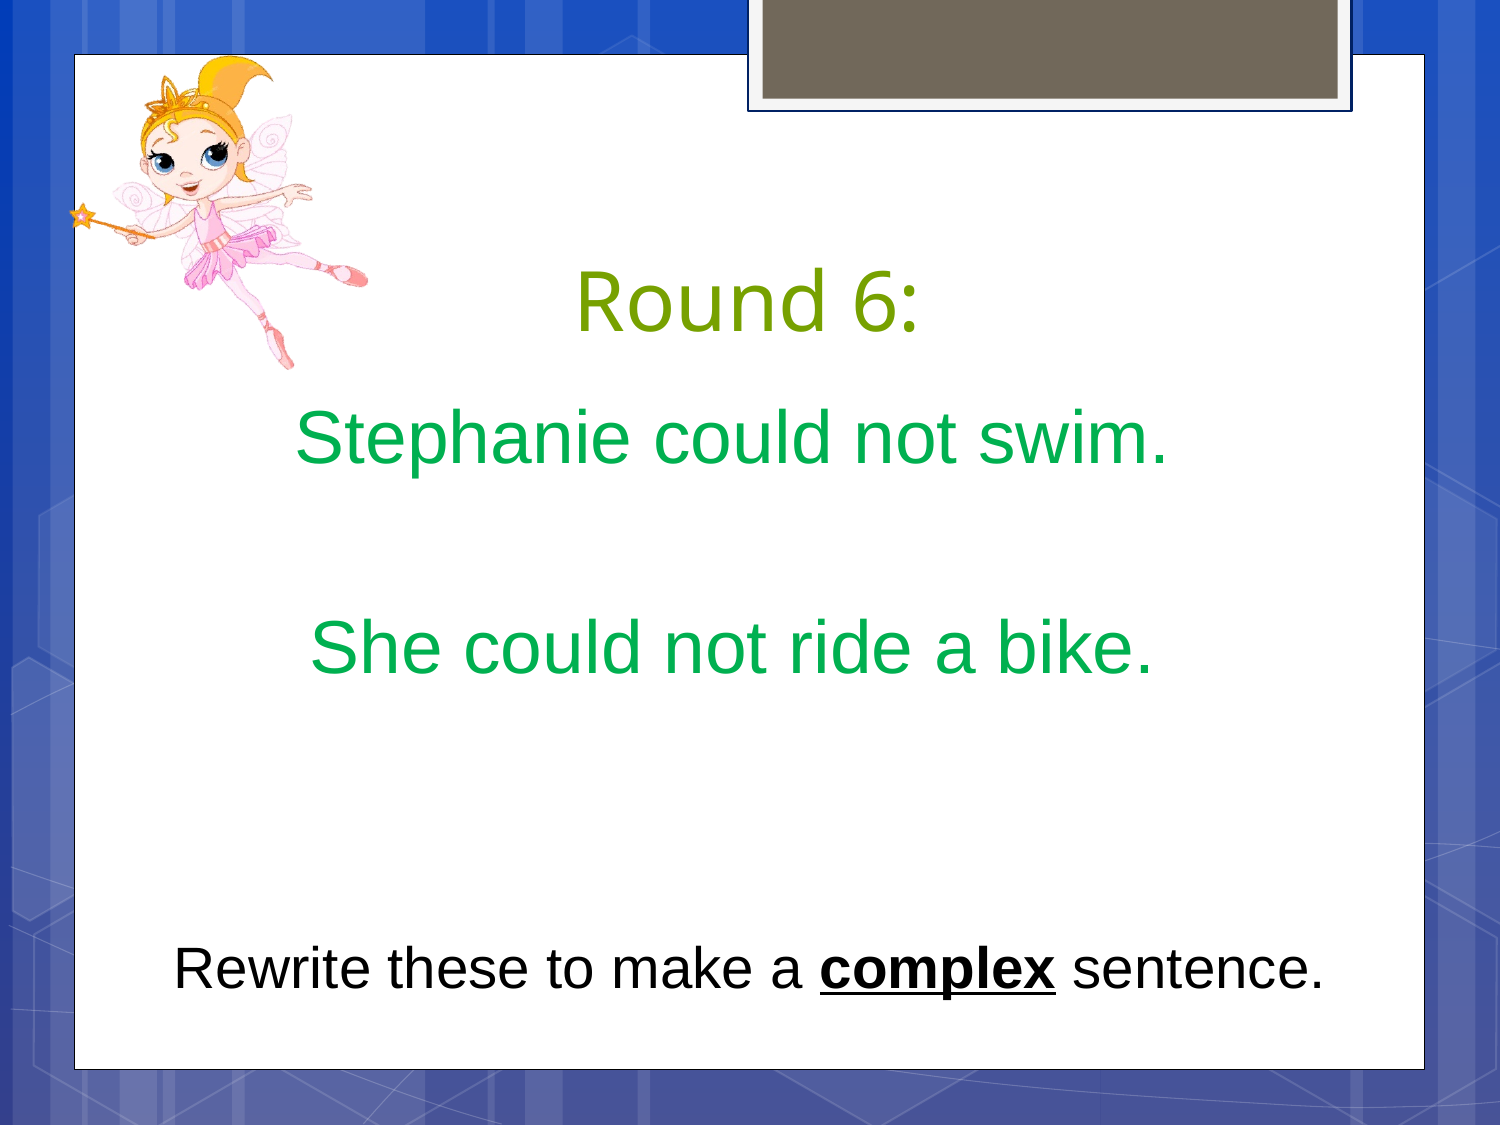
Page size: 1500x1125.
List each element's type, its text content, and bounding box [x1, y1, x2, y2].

picture [7, 0, 450, 444]
title Round 6: [395, 168, 1324, 357]
list Stephanie could not swim. She could not ride a bike. [171, 381, 1283, 923]
text_box Rewrite these to make a complex sentence. [87, 923, 1413, 1009]
